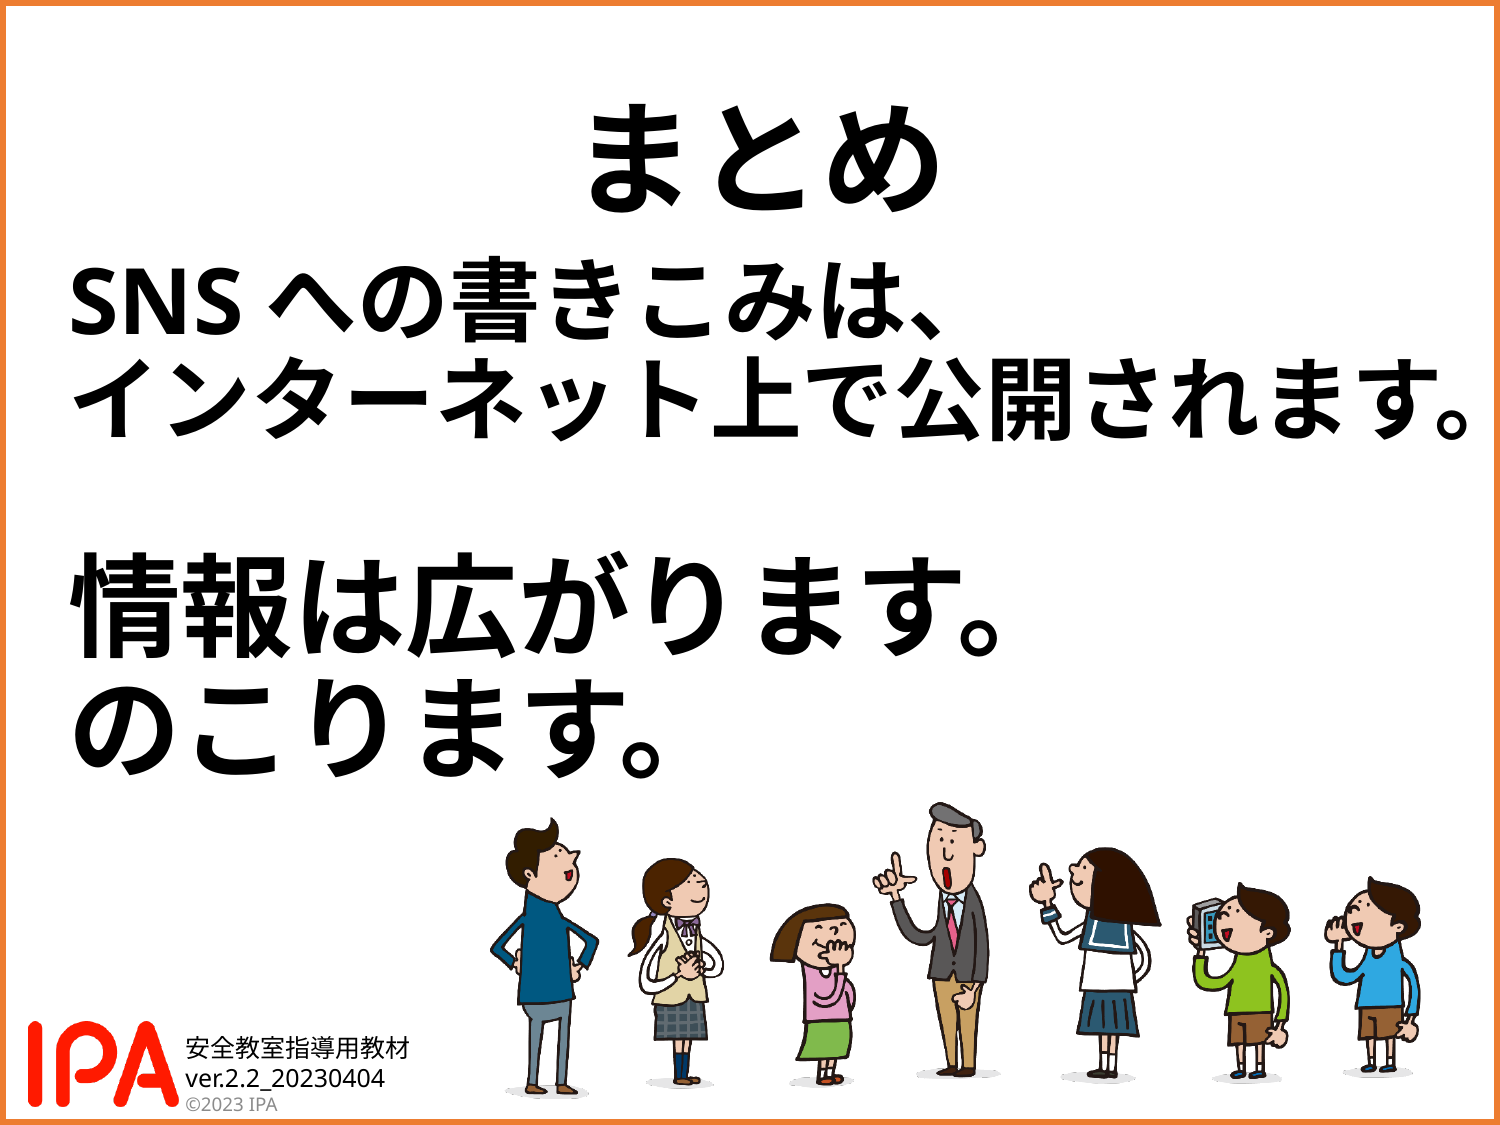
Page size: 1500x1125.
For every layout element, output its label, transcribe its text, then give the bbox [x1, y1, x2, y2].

title SNSへの書きこみは、 インターネット上で公開されます。 情報は広がります。 のこります。 [53, 243, 1485, 807]
picture [28, 1021, 179, 1107]
picture [490, 807, 1421, 1099]
